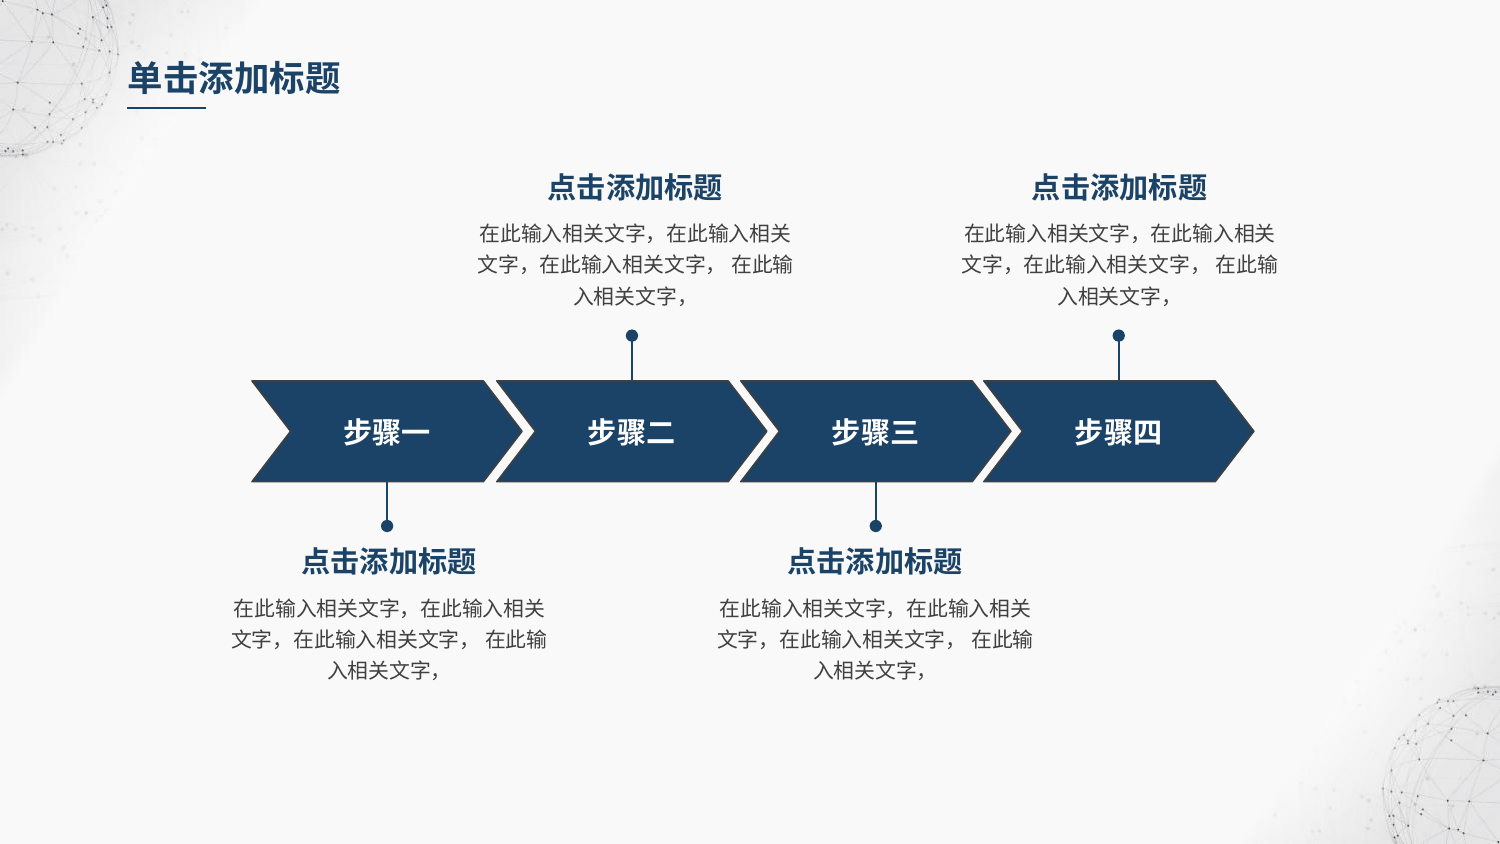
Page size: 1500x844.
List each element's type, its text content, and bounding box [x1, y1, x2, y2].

text_box 单击添加标题 [116, 50, 488, 105]
text_box 步骤三 [740, 380, 1011, 482]
text_box 点击添加标题 [536, 163, 735, 208]
text_box 点击添加标题 [776, 537, 975, 583]
picture [0, 0, 1500, 844]
text_box 在此输入相关文字，在此输入相关文字，在此输入相关文字， 在此输入相关文字， [219, 583, 560, 689]
text_box 在此输入相关文字，在此输入相关文字，在此输入相关文字， 在此输入相关文字， [705, 583, 1046, 689]
text_box 步骤一 [251, 380, 523, 482]
text_box 步骤二 [496, 380, 767, 482]
text_box 点击添加标题 [1020, 163, 1219, 208]
text_box 点击添加标题 [290, 537, 489, 583]
text_box 在此输入相关文字，在此输入相关文字，在此输入相关文字， 在此输入相关文字， [949, 208, 1290, 314]
text_box 在此输入相关文字，在此输入相关文字，在此输入相关文字， 在此输入相关文字， [465, 208, 806, 314]
text_box 步骤四 [983, 380, 1254, 482]
